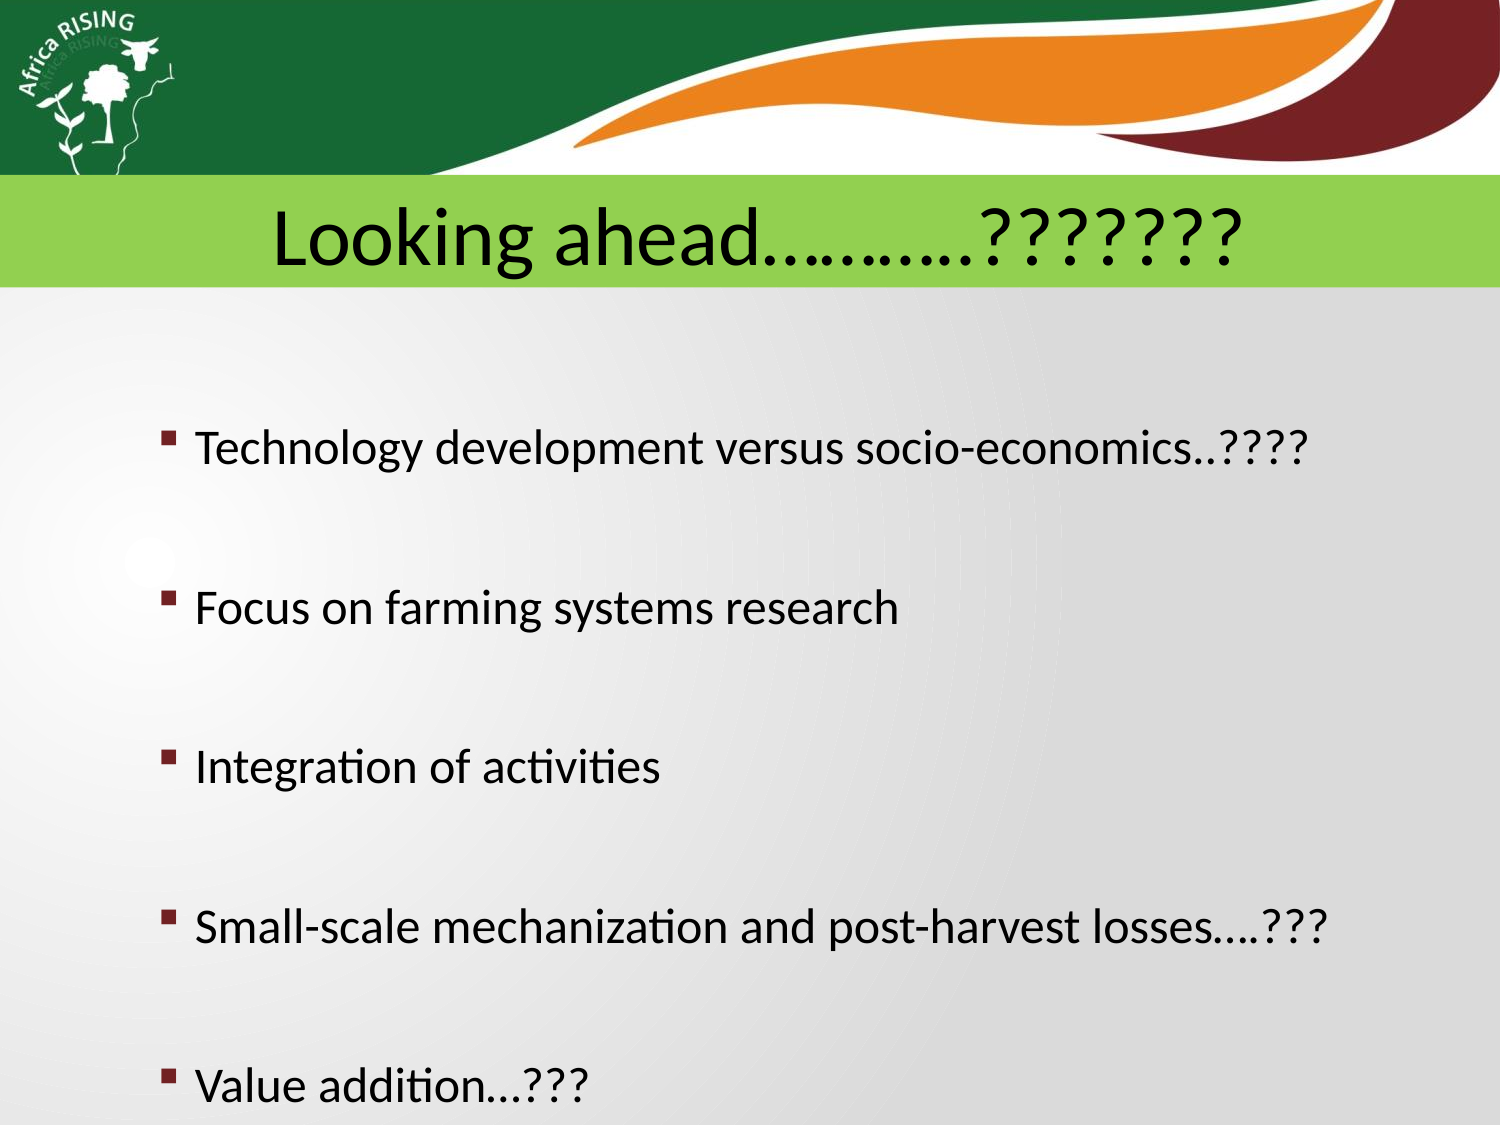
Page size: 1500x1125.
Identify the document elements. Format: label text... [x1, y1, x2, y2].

picture [0, 0, 1500, 174]
list Technology development versus socio-economics..???? Focus on farming systems research Integration of activities Small-scale mechanization and post-harvest losses….??? Value addition…??? [75, 337, 1425, 1100]
list Looking ahead………..??????? [0, 174, 1500, 288]
